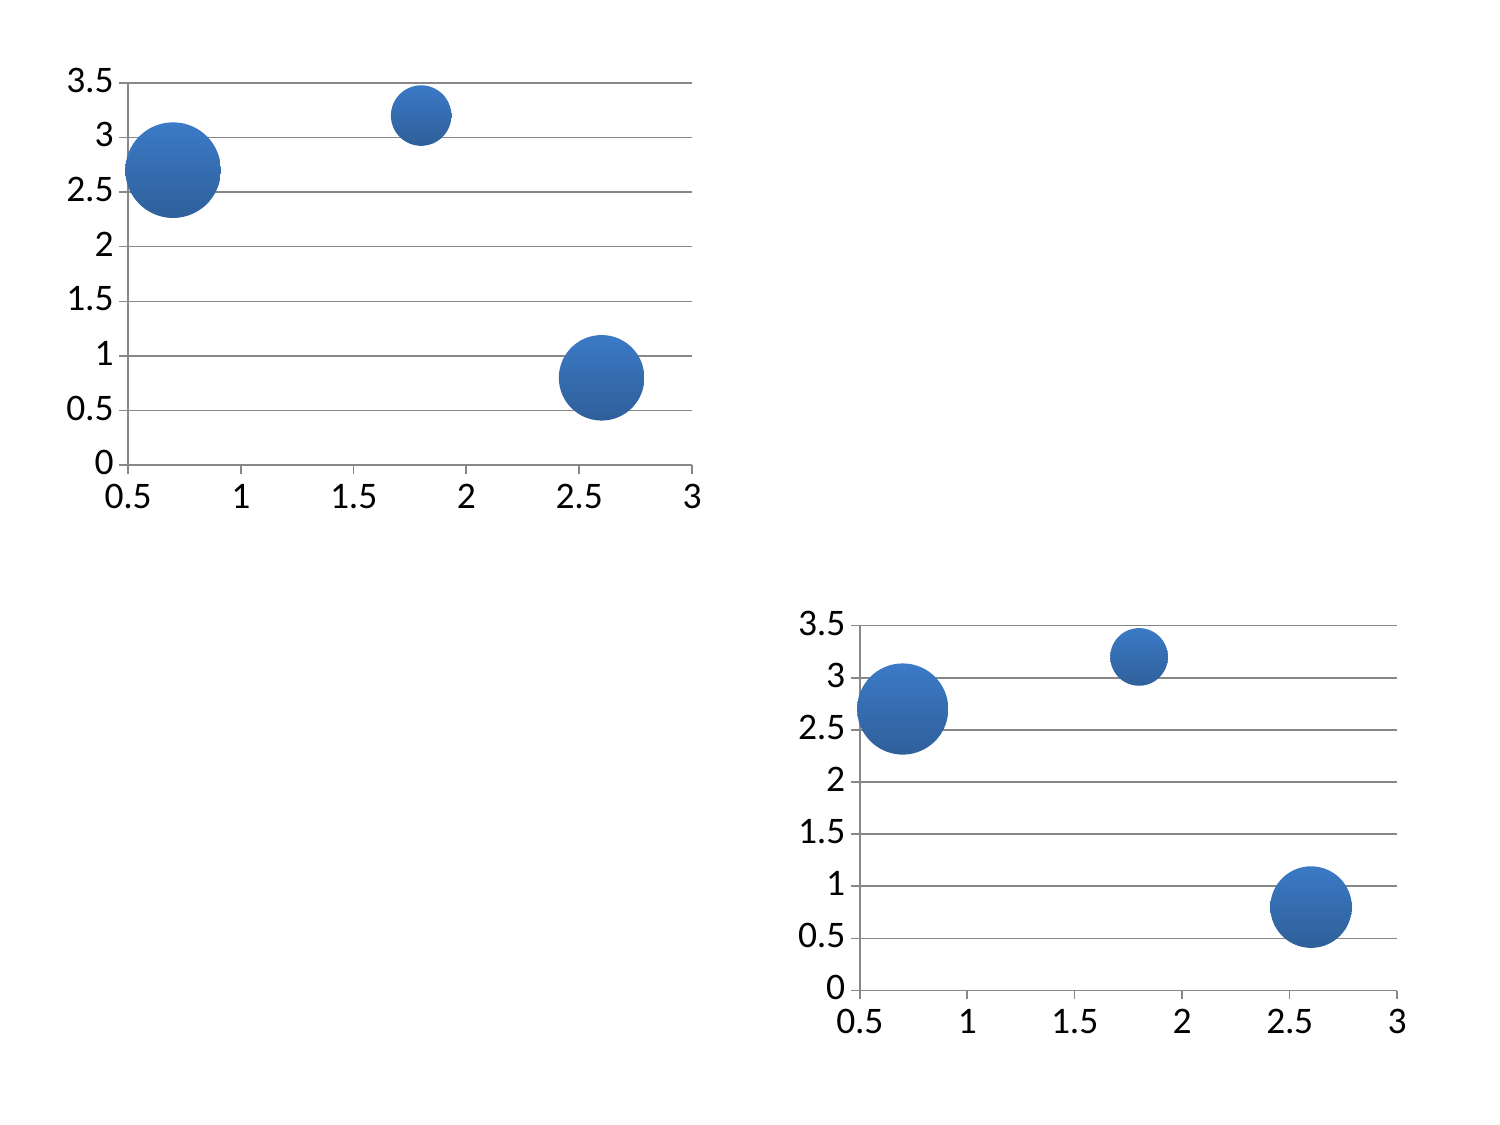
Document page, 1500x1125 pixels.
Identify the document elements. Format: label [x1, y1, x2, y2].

chart [52, 54, 715, 528]
chart [785, 597, 1420, 1053]
